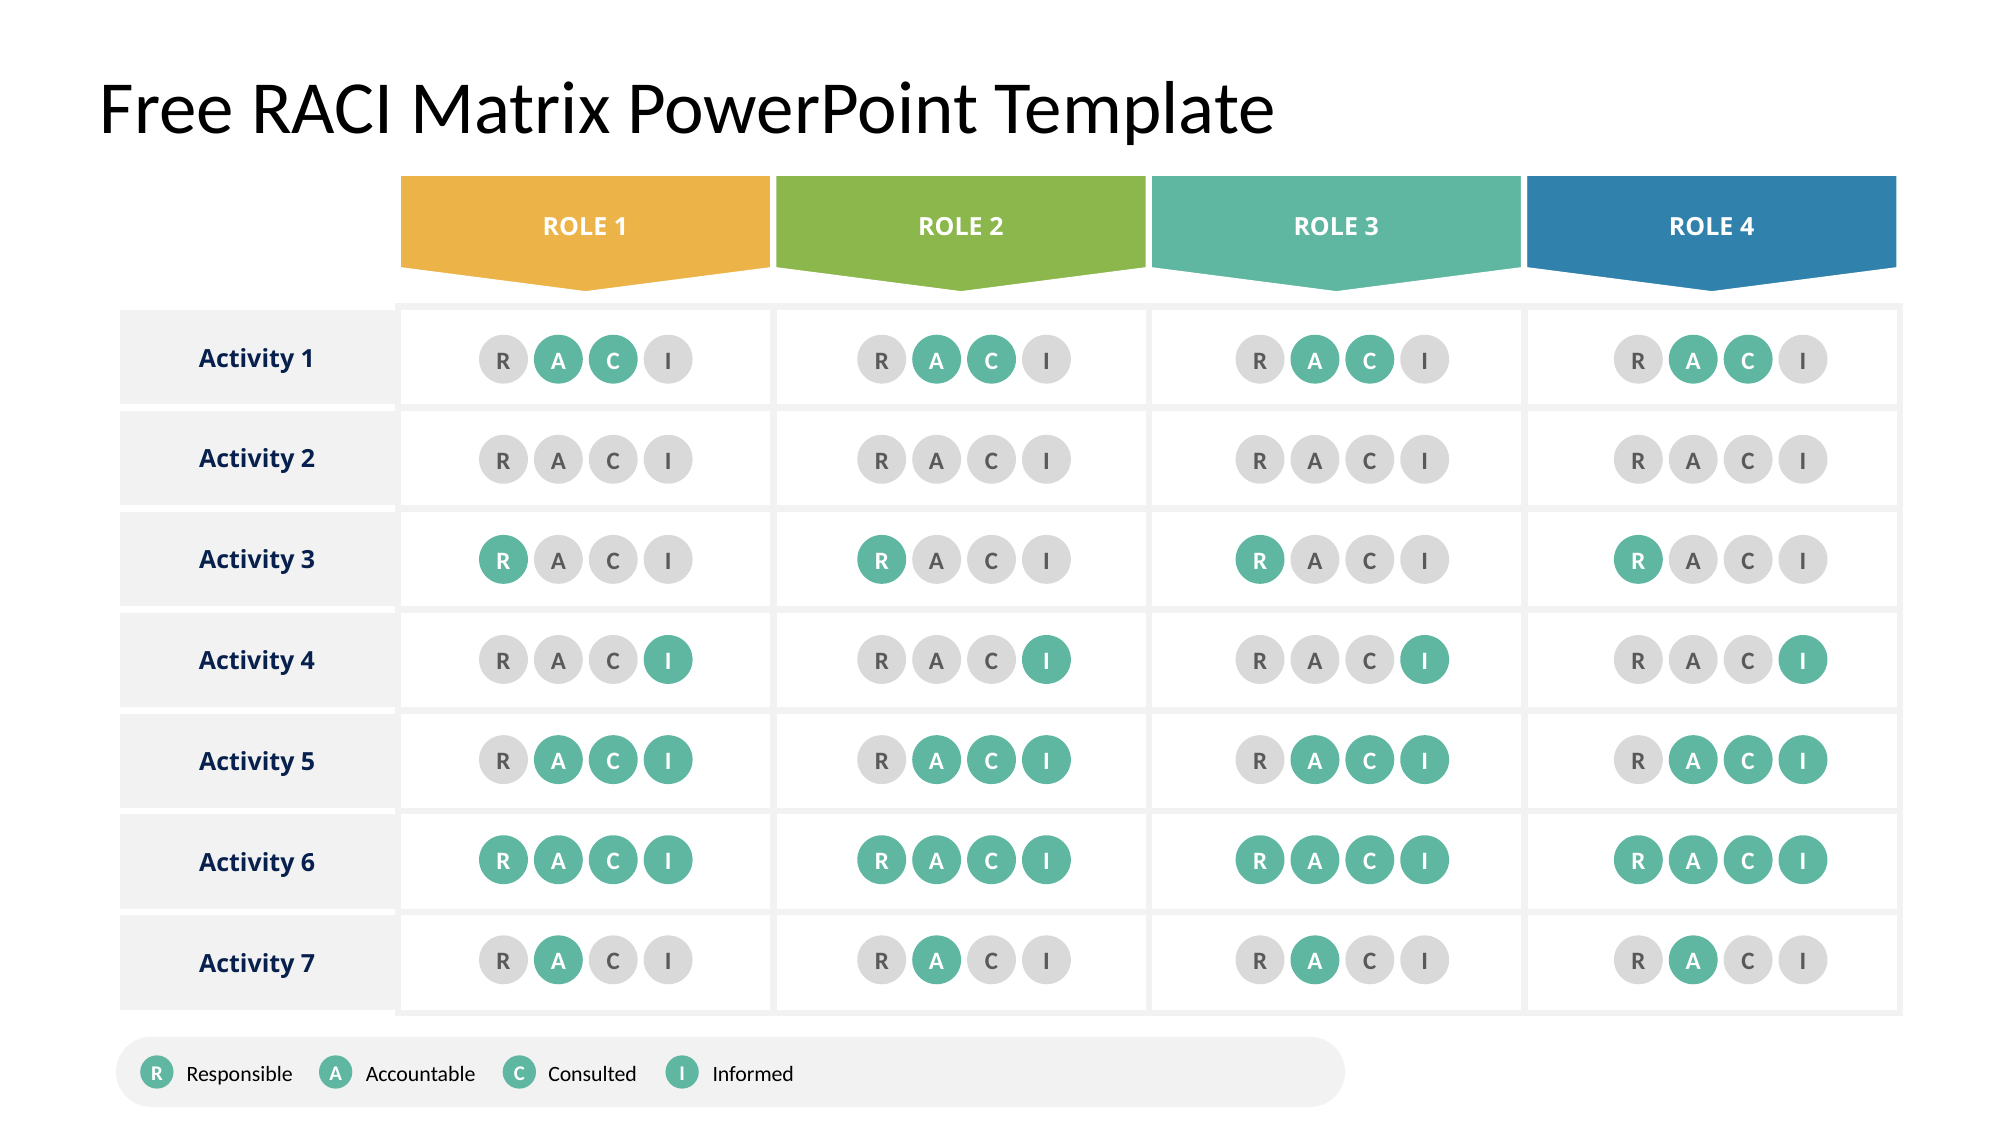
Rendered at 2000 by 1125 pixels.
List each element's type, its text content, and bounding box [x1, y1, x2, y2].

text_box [1235, 835, 1450, 885]
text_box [478, 935, 693, 985]
text_box Activity 5 [184, 738, 331, 784]
text_box [116, 609, 392, 710]
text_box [857, 334, 1072, 384]
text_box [1613, 734, 1828, 785]
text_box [1613, 634, 1828, 685]
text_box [1613, 334, 1828, 384]
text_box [478, 534, 693, 585]
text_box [1613, 534, 1828, 585]
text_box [115, 1036, 1346, 1108]
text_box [1235, 534, 1450, 585]
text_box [1235, 634, 1450, 685]
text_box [857, 634, 1072, 685]
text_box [1613, 835, 1828, 885]
text_box Activity 6 [184, 839, 331, 884]
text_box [397, 306, 1901, 1014]
text_box Activity 4 [184, 637, 331, 683]
text_box [116, 912, 392, 1014]
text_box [1235, 734, 1450, 785]
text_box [478, 634, 693, 685]
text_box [397, 172, 1900, 295]
text_box Activity 7 [184, 940, 331, 985]
title Free RACI Matrix PowerPoint Template [99, 45, 1900, 162]
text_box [1235, 434, 1450, 484]
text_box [478, 734, 693, 785]
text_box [857, 935, 1072, 985]
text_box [1613, 935, 1828, 985]
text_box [1235, 935, 1450, 985]
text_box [478, 835, 693, 885]
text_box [857, 835, 1072, 885]
text_box Activity 3 [184, 536, 331, 581]
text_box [857, 734, 1072, 785]
text_box [116, 508, 392, 609]
text_box Activity 1 [184, 335, 331, 380]
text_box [478, 334, 693, 384]
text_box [857, 434, 1072, 484]
text_box [116, 306, 395, 407]
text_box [478, 434, 693, 484]
text_box Activity 2 [184, 435, 331, 481]
text_box [116, 407, 392, 508]
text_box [1235, 334, 1450, 384]
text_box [1613, 434, 1828, 484]
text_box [857, 534, 1072, 585]
text_box [116, 811, 392, 912]
text_box [116, 710, 392, 811]
